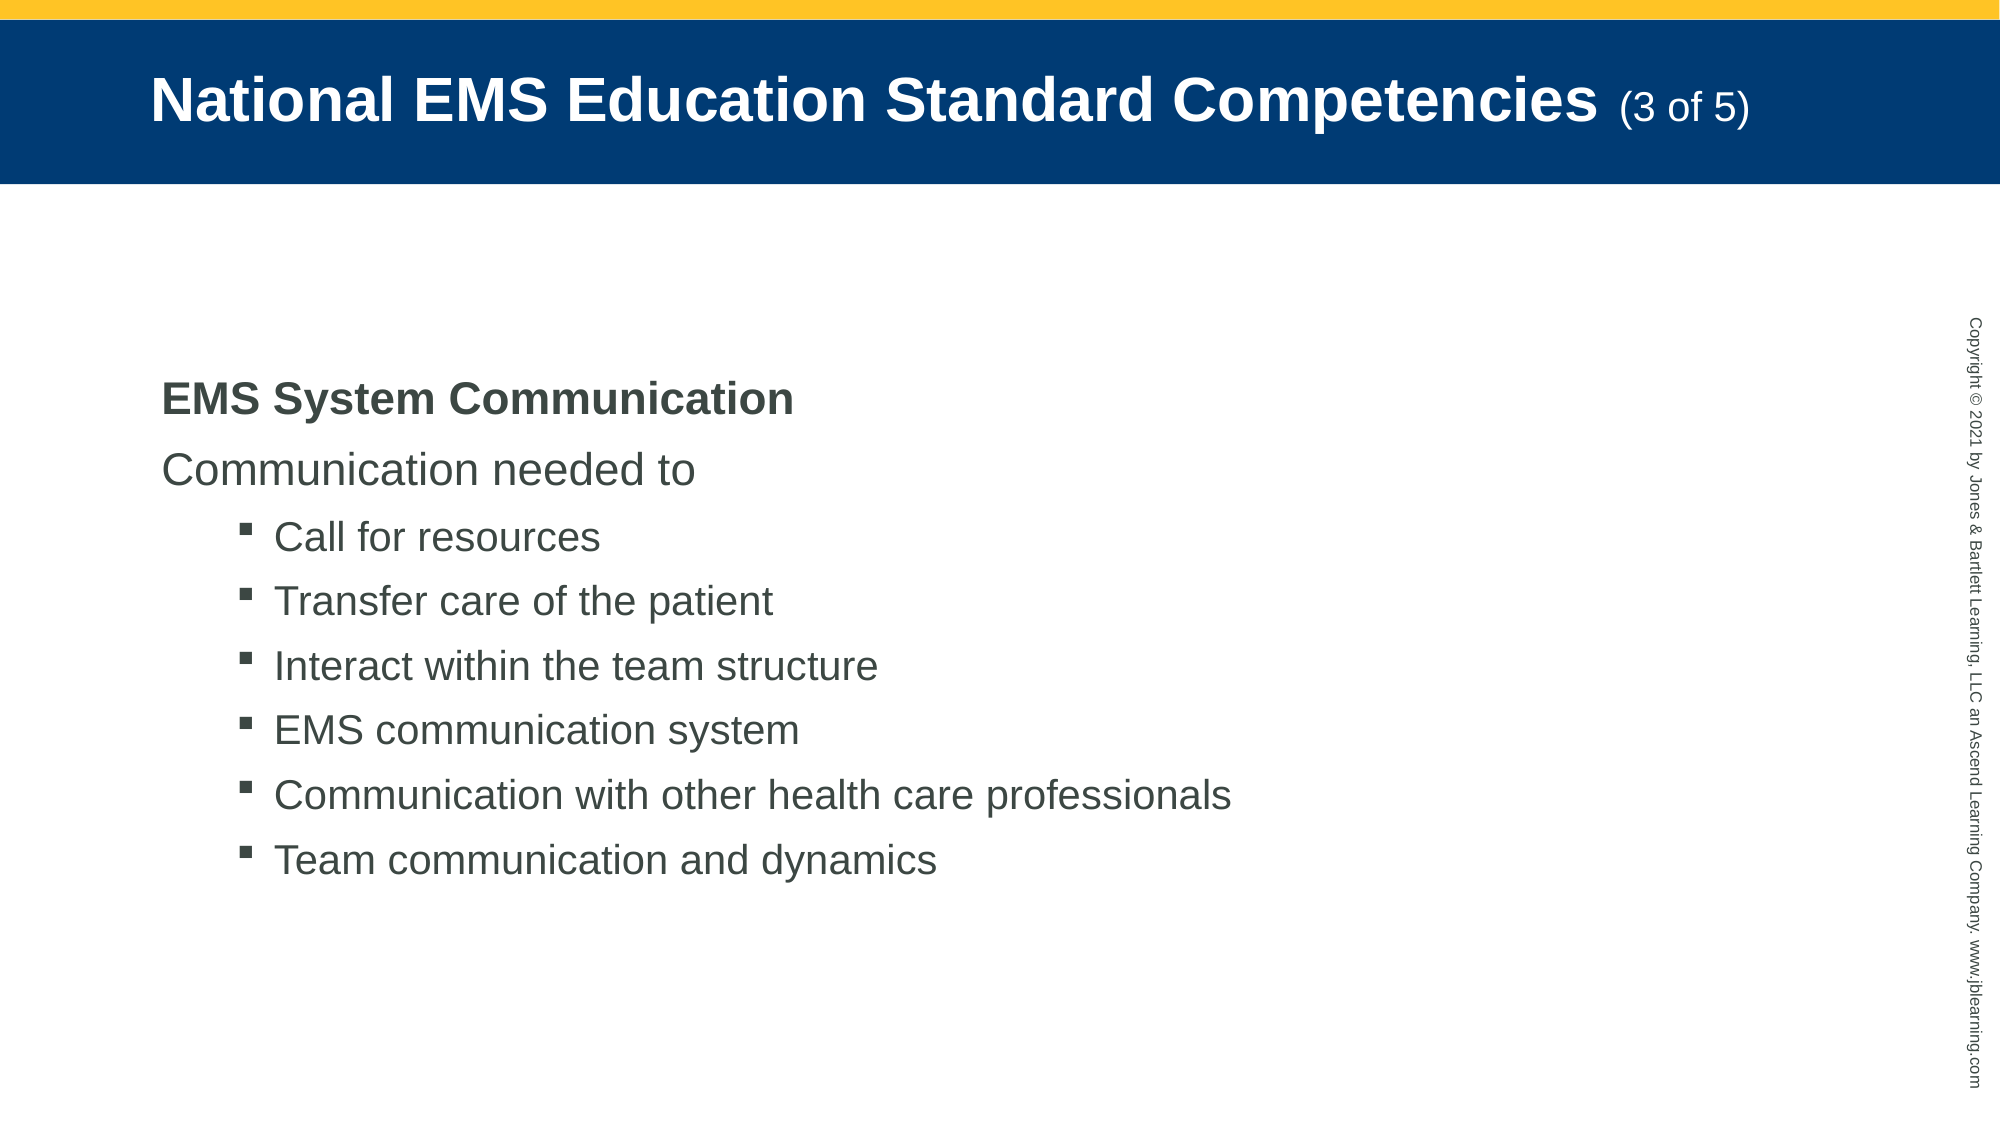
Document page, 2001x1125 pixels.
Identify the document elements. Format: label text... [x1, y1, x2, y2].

title National EMS Education Standard Competencies (3 of 5) [0, 20, 2000, 185]
list EMS System Communication Communication needed to Call for resources Transfer care of the patient Interact within the team structure EMS communication system Communication with other health care professionals Team communication and dynamics [146, 361, 1859, 1016]
